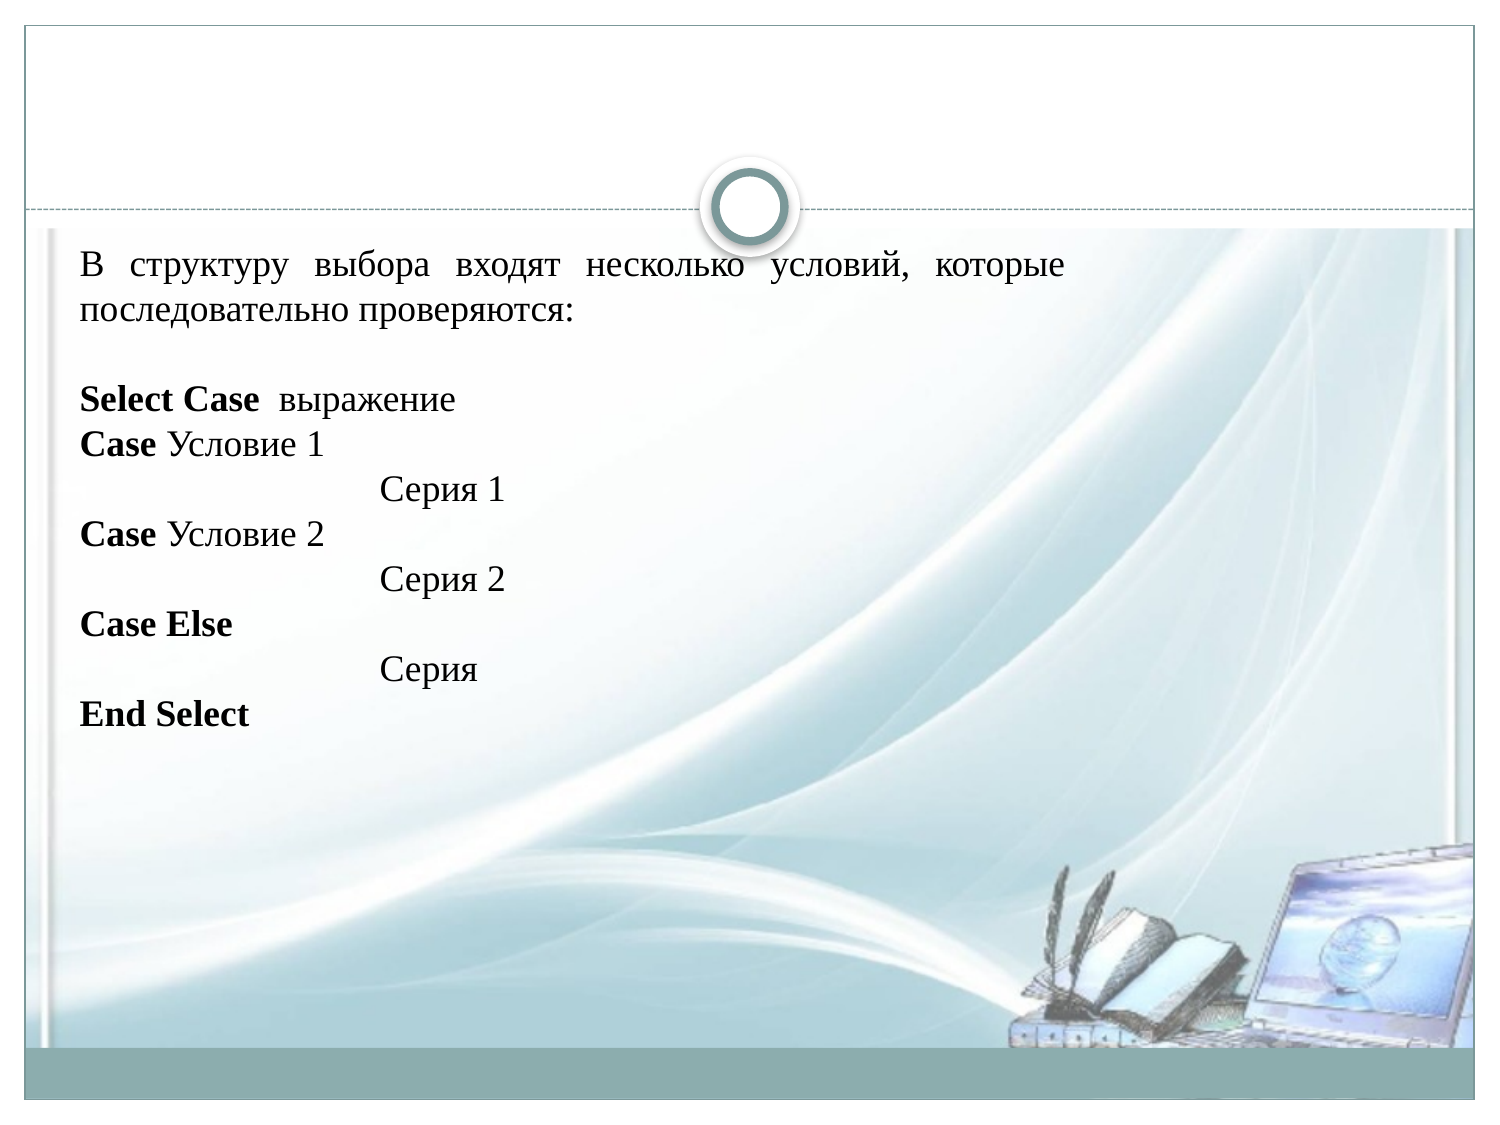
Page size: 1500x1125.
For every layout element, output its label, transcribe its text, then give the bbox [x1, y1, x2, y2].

text_box В структуру выбора входят несколько условий, которые последовательно проверяются: Select Case выражение Case Условие 1 Серия 1 Case Условие 2 Серия 2 Case Else Серия End Select [64, 231, 1081, 742]
picture [26, 229, 1473, 1047]
